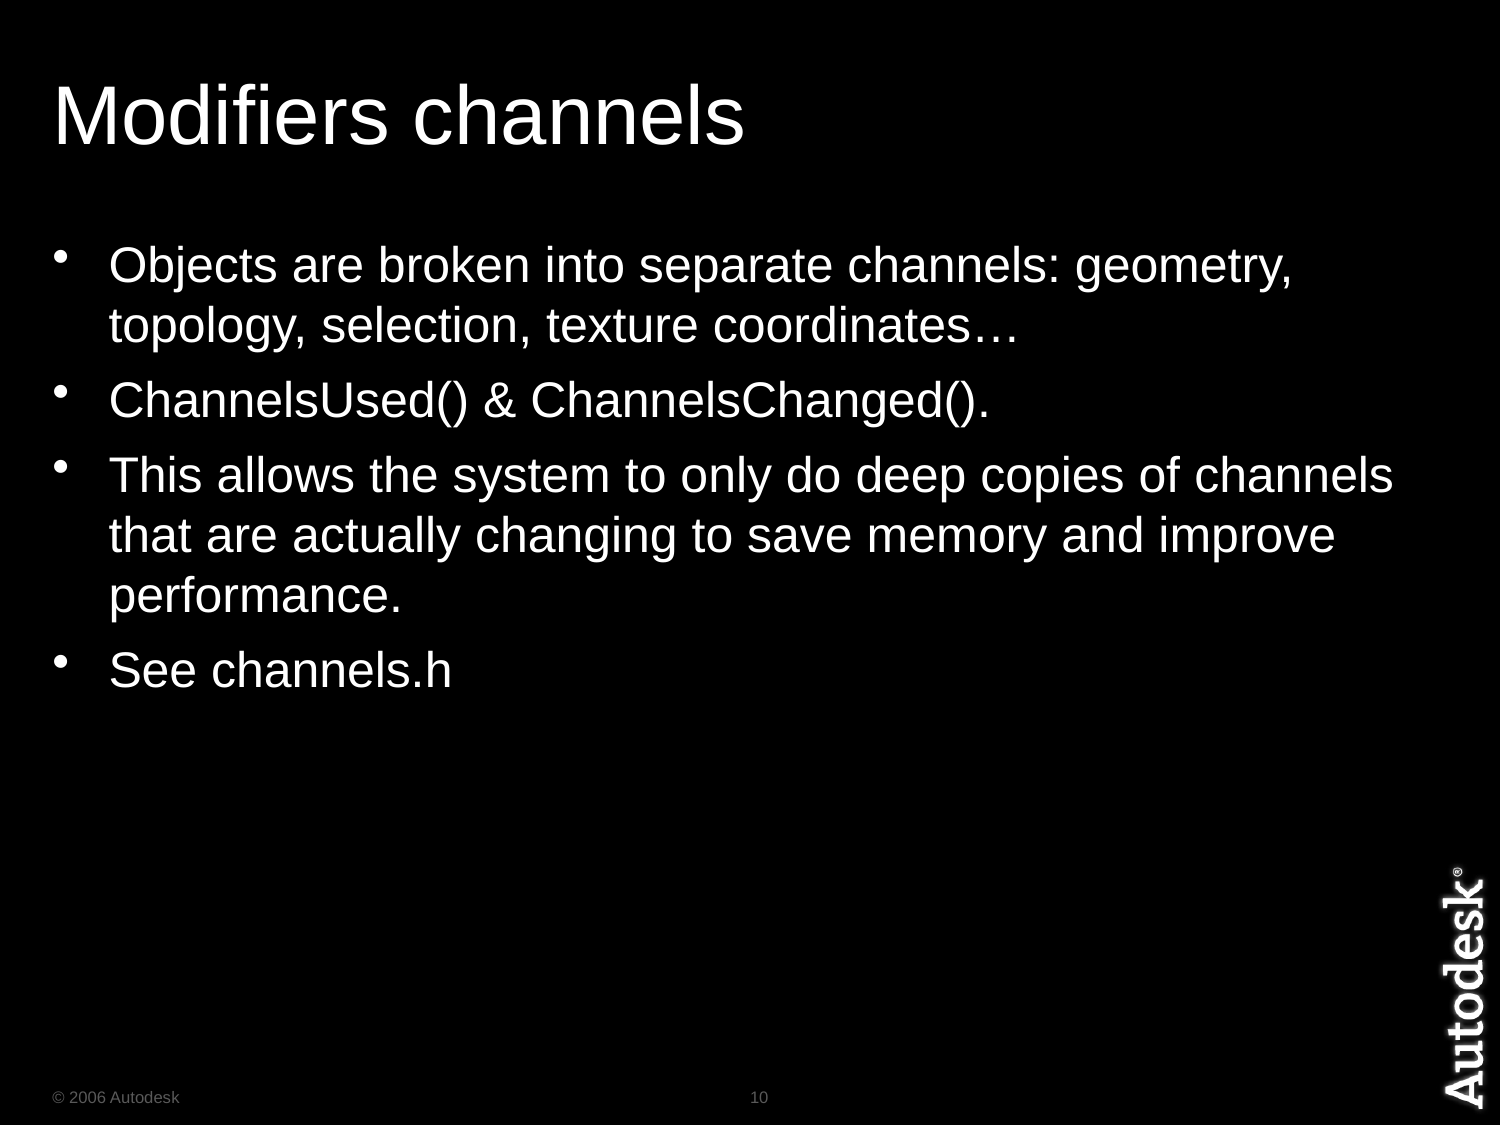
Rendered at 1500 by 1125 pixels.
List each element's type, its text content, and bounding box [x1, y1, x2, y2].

title Modifiers channels [52, 22, 1401, 211]
picture [1402, 0, 1500, 1125]
list Objects are broken into separate channels: geometry, topology, selection, texture coordinates… ChannelsUsed() & ChannelsChanged(). This allows the system to only do deep copies of channels that are actually changing to save memory and improve performance. See channels.h [52, 231, 1401, 1073]
